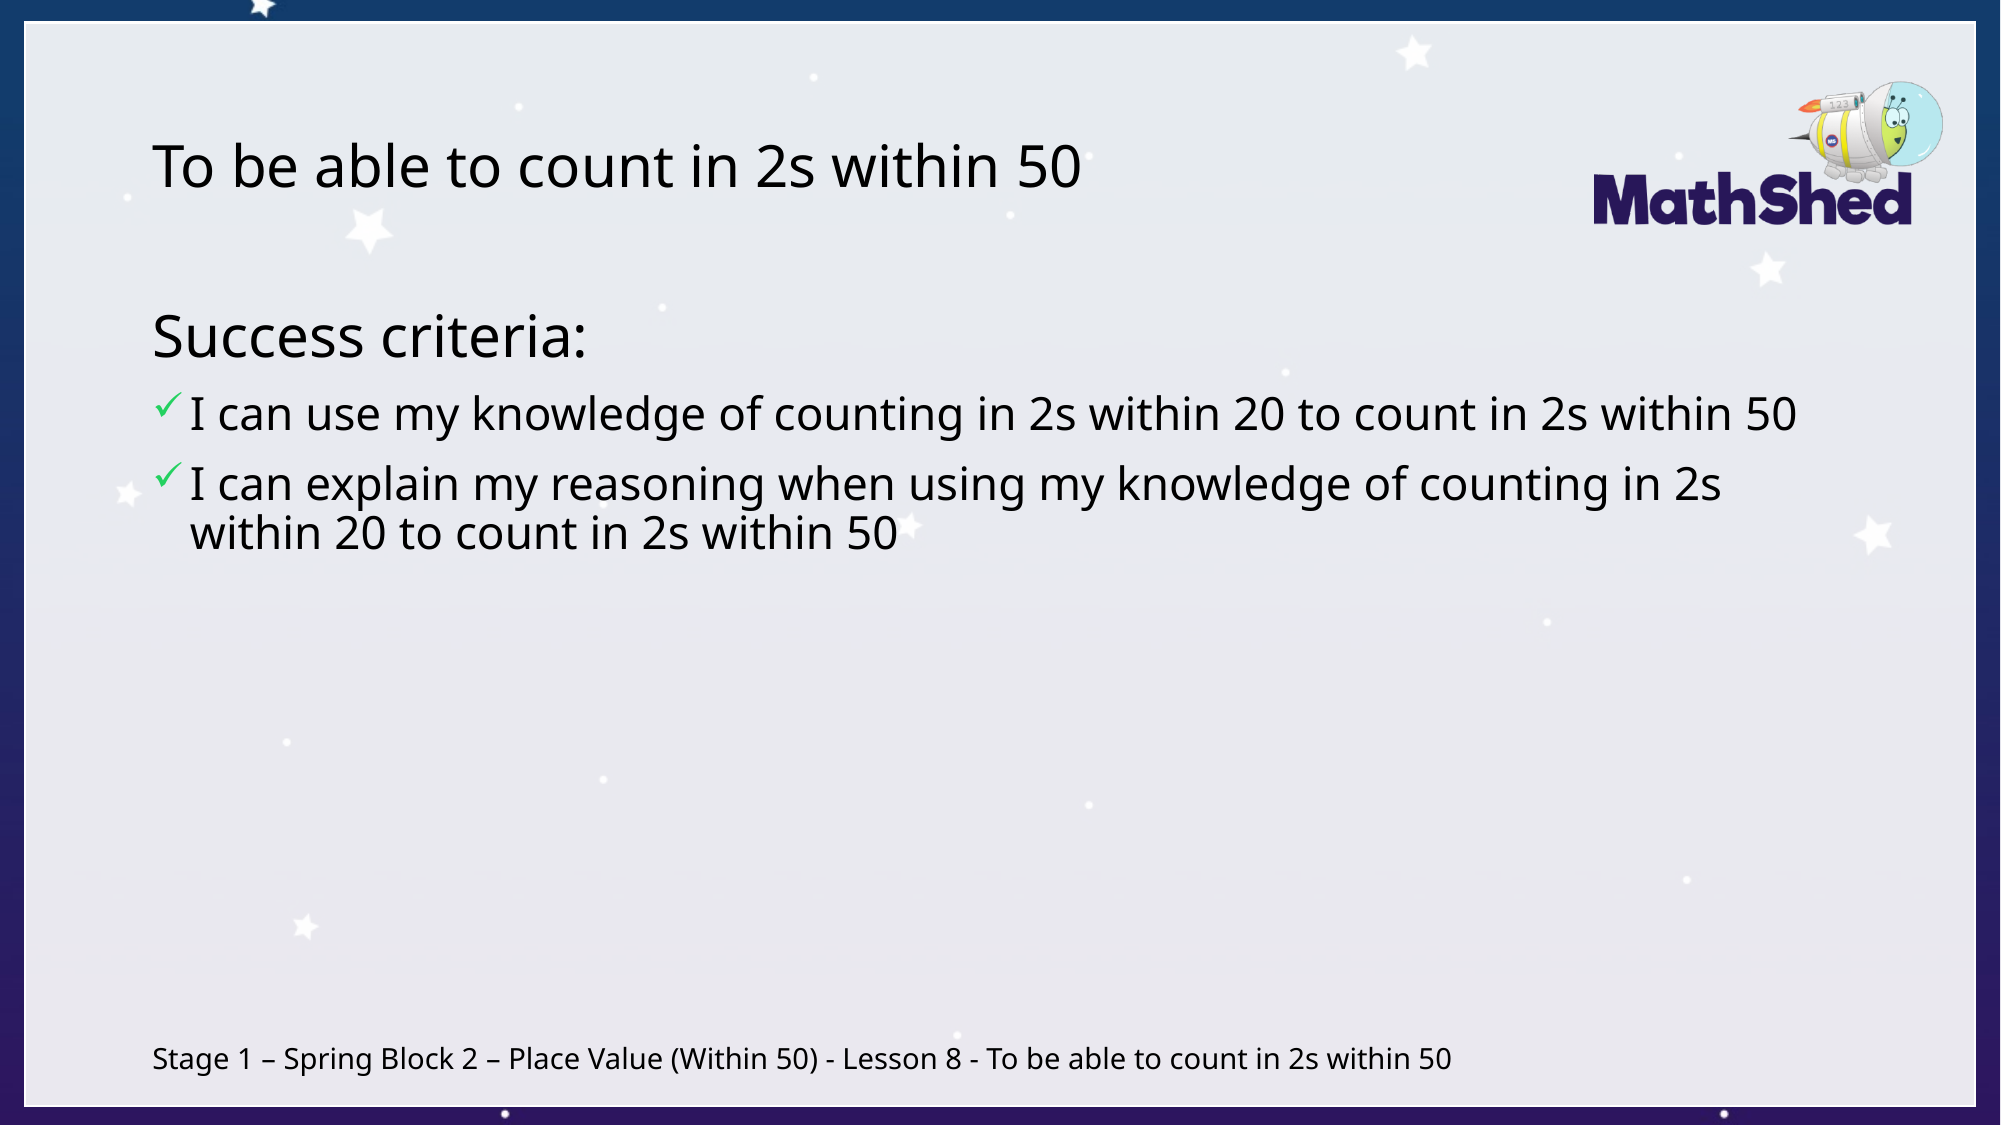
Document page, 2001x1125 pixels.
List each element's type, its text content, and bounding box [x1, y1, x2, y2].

footer Stage 1 – Spring Block 2 – Place Value (Within 50) - Lesson 8 - To be able to count in 2s within 50 [137, 1033, 1863, 1093]
title To be able to count in 2s within 50 [137, 59, 1578, 278]
list Success criteria: I can use my knowledge of counting in 2s within 20 to count in 2s within 50 I can explain my reasoning when using my knowledge of counting in 2s within 20 to count in 2s within 50 [137, 299, 1863, 1014]
picture [0, 0, 2001, 1125]
